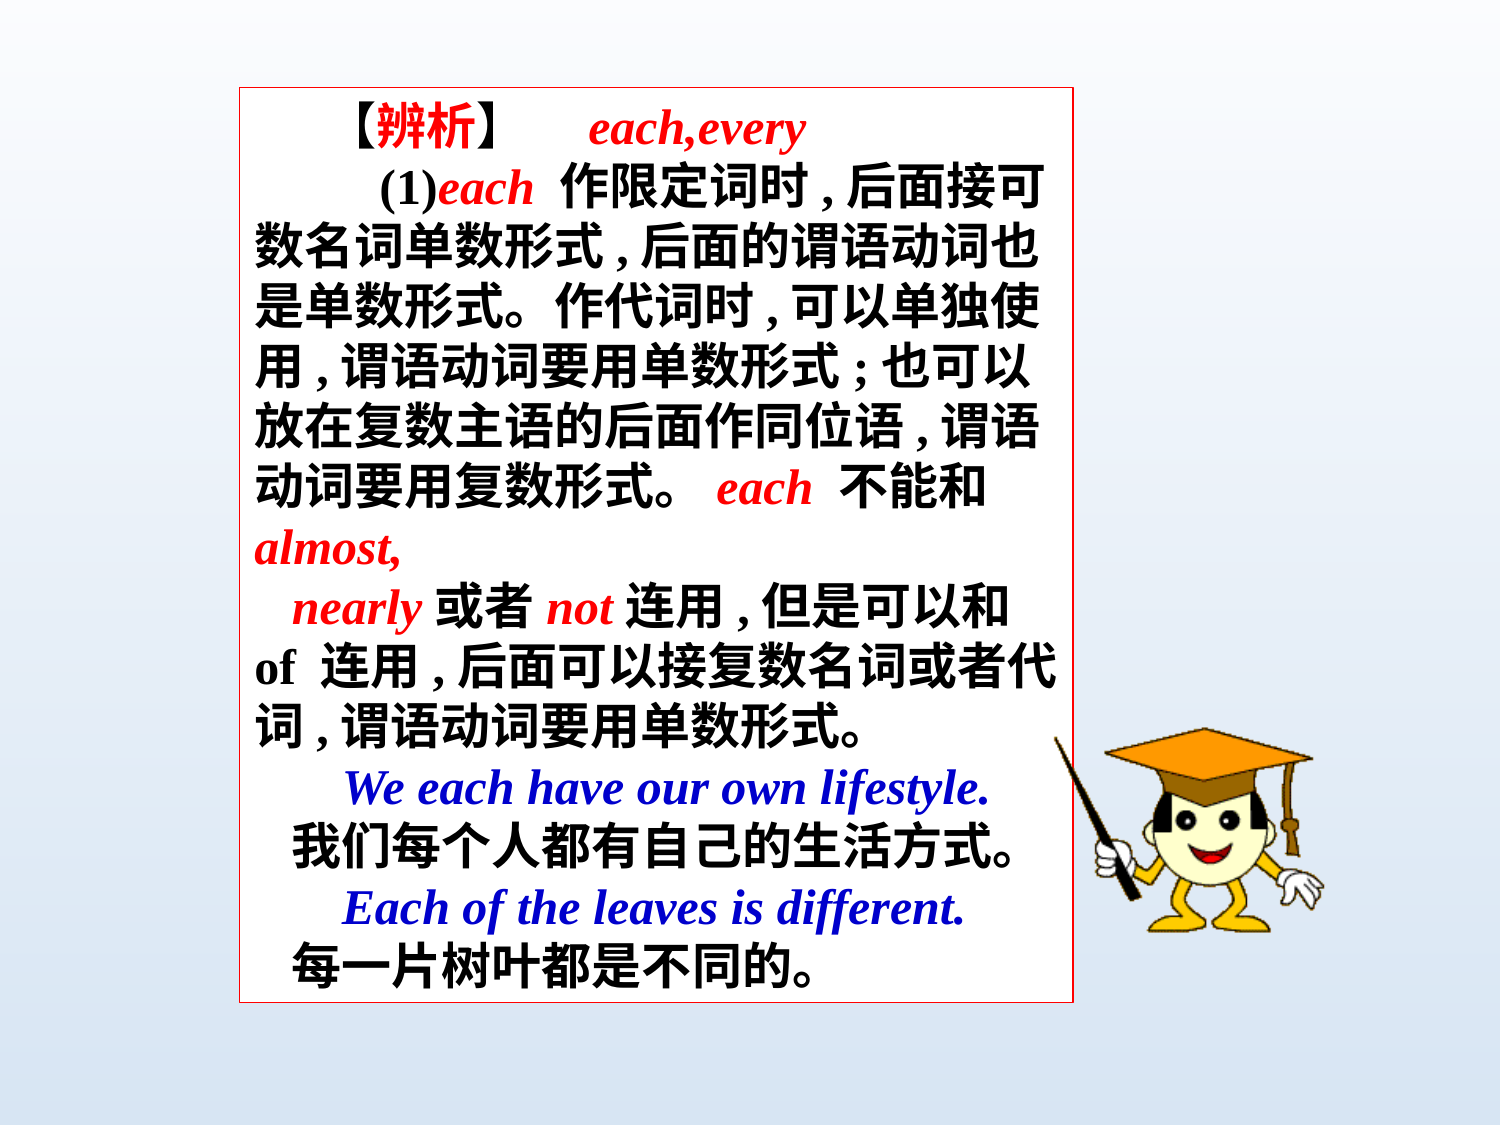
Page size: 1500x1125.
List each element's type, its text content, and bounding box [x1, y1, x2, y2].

picture [1034, 712, 1348, 948]
text_box 【辨析】 each,every (1)each 作限定词时,后面接可数名词单数形式,后面的谓语动词也是单数形式。作代词时,可以单独使用,谓语动词要用单数形式;也可以放在复数主语的后面作同位语,谓语动词要用复数形式。each 不能和almost, nearly或者not连用,但是可以和of 连用,后面可以接复数名词或者代词,谓语动词要用单数形式。 We each have our own lifestyle. 我们每个人都有自己的生活方式。 Each of the leaves is different. 每一片树叶都是不同的。 [239, 87, 1073, 1003]
